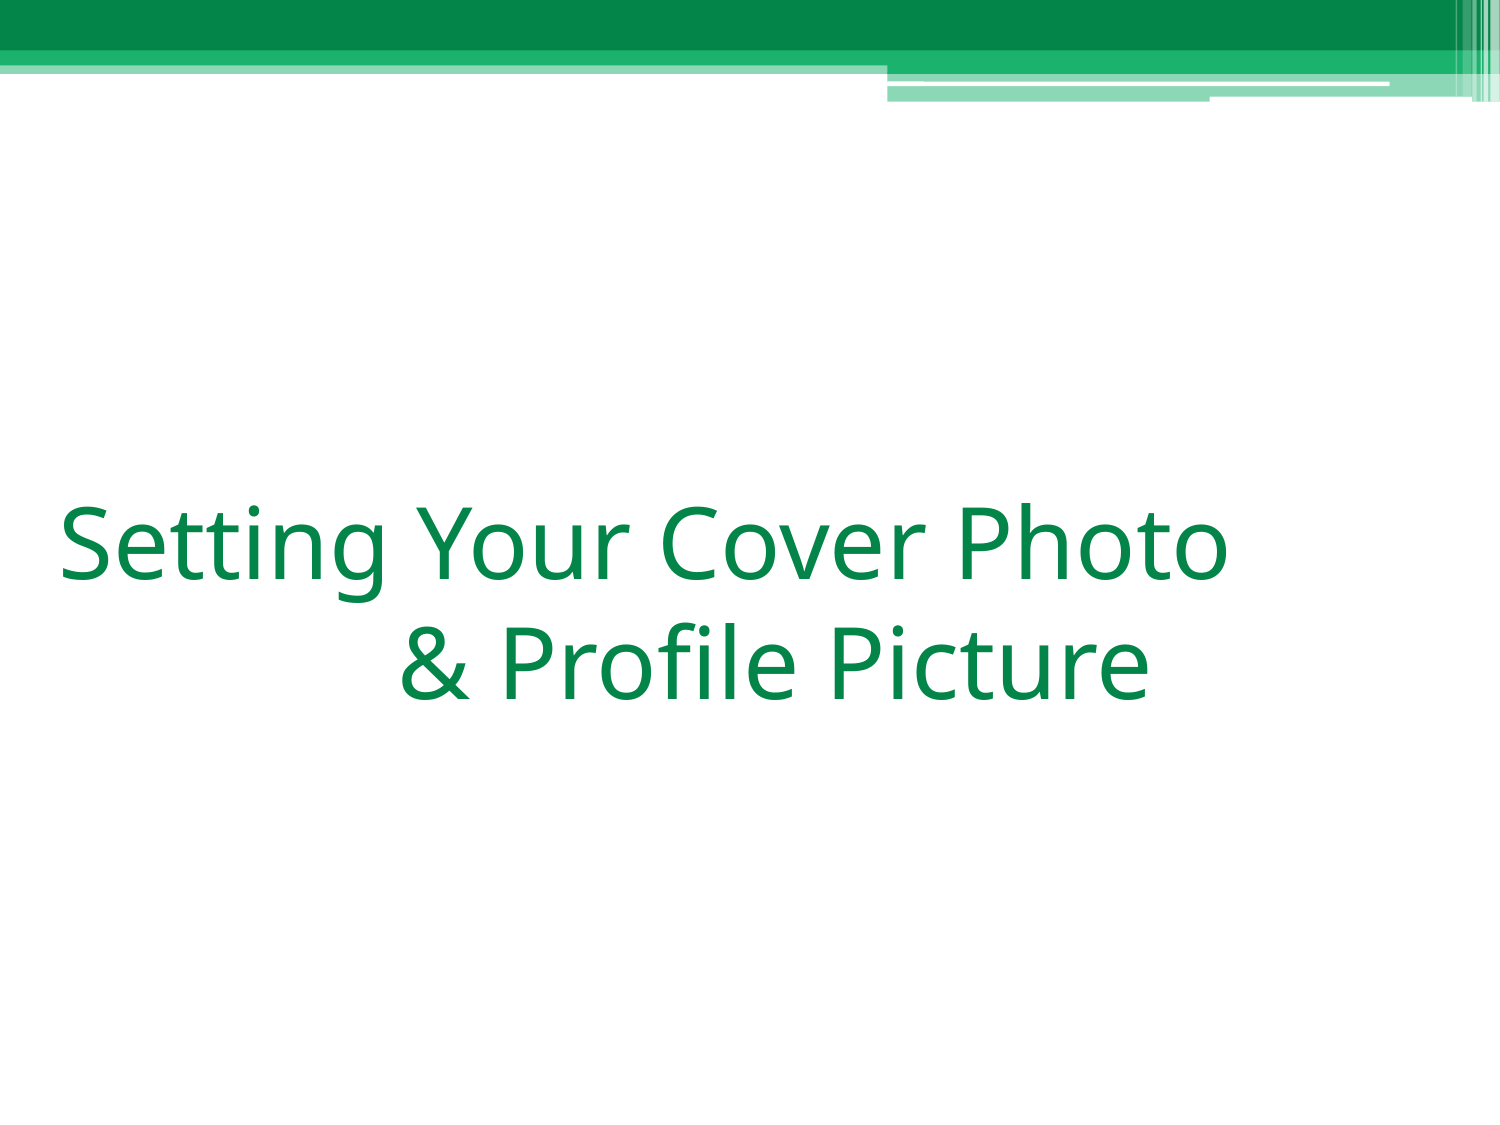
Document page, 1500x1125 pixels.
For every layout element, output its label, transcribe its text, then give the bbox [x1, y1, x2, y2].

title Setting Your Cover Photo & Profile Picture [37, 462, 1463, 738]
